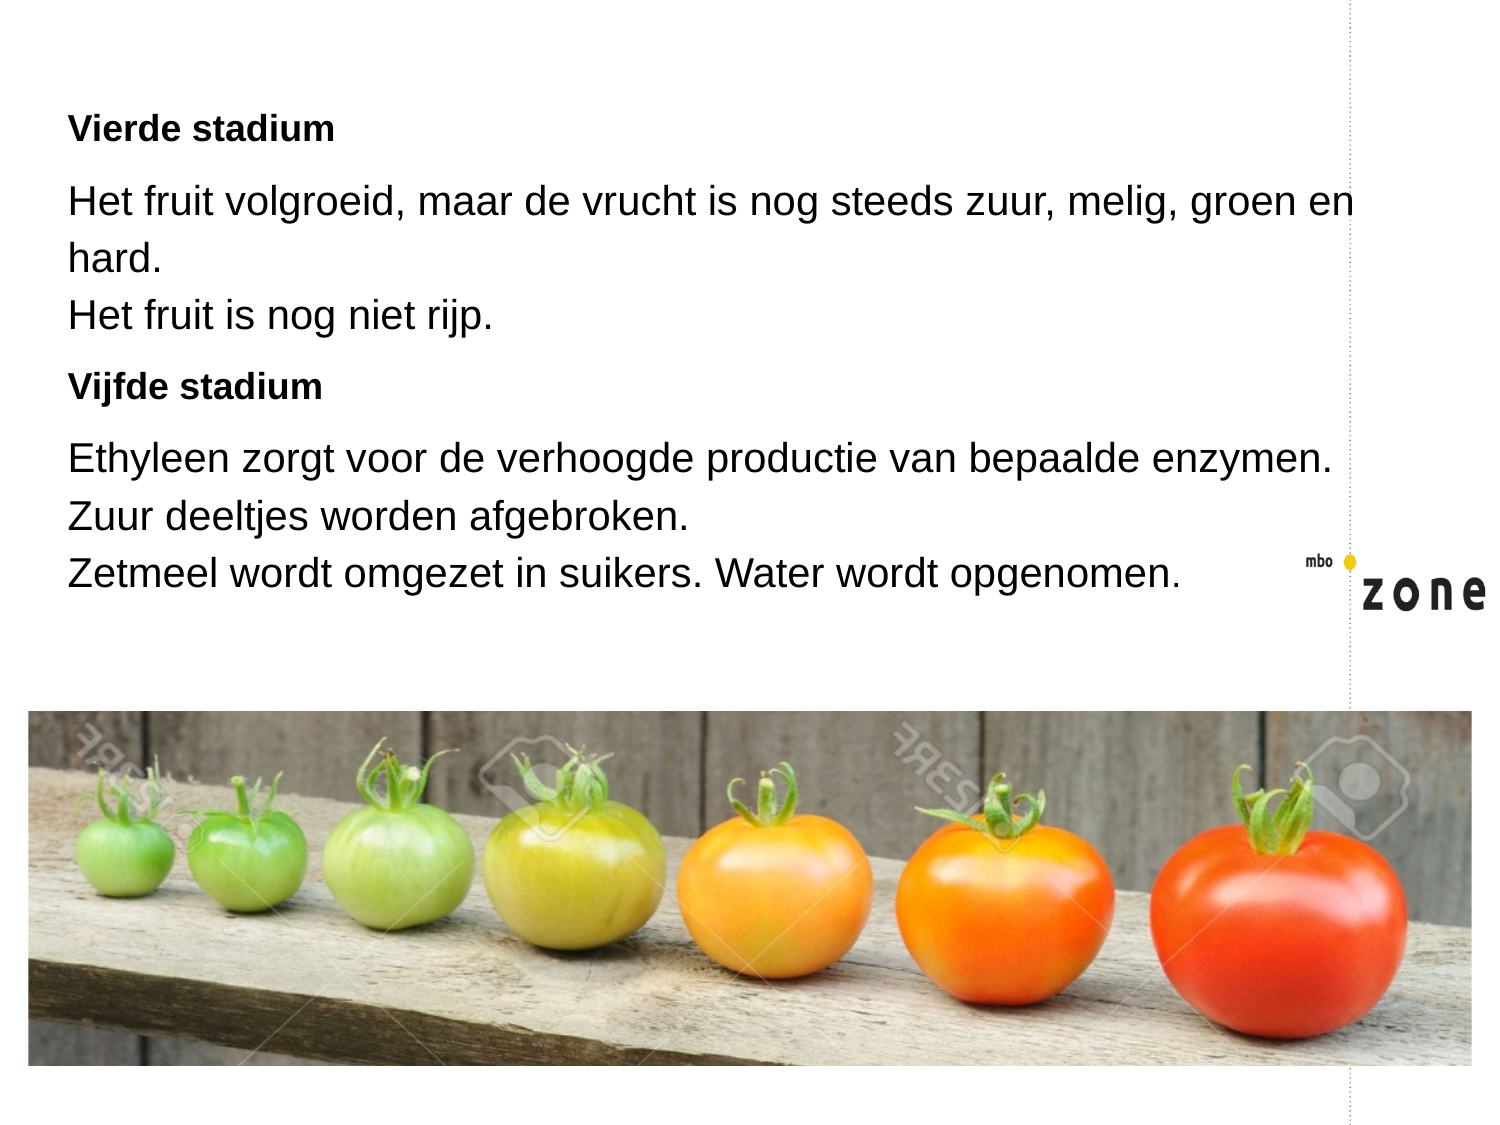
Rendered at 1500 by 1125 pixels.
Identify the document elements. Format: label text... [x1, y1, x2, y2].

text_box Vierde stadium Het fruit volgroeid, maar de vrucht is nog steeds zuur, melig, groen en hard. Het fruit is nog niet rijp. Vijfde stadium Ethyleen zorgt voor de verhoogde productie van bepaalde enzymen. Zuur deeltjes worden afgebroken. Zetmeel wordt omgezet in suikers. Water wordt opgenomen. [53, 89, 1436, 604]
picture [28, 0, 1500, 1125]
